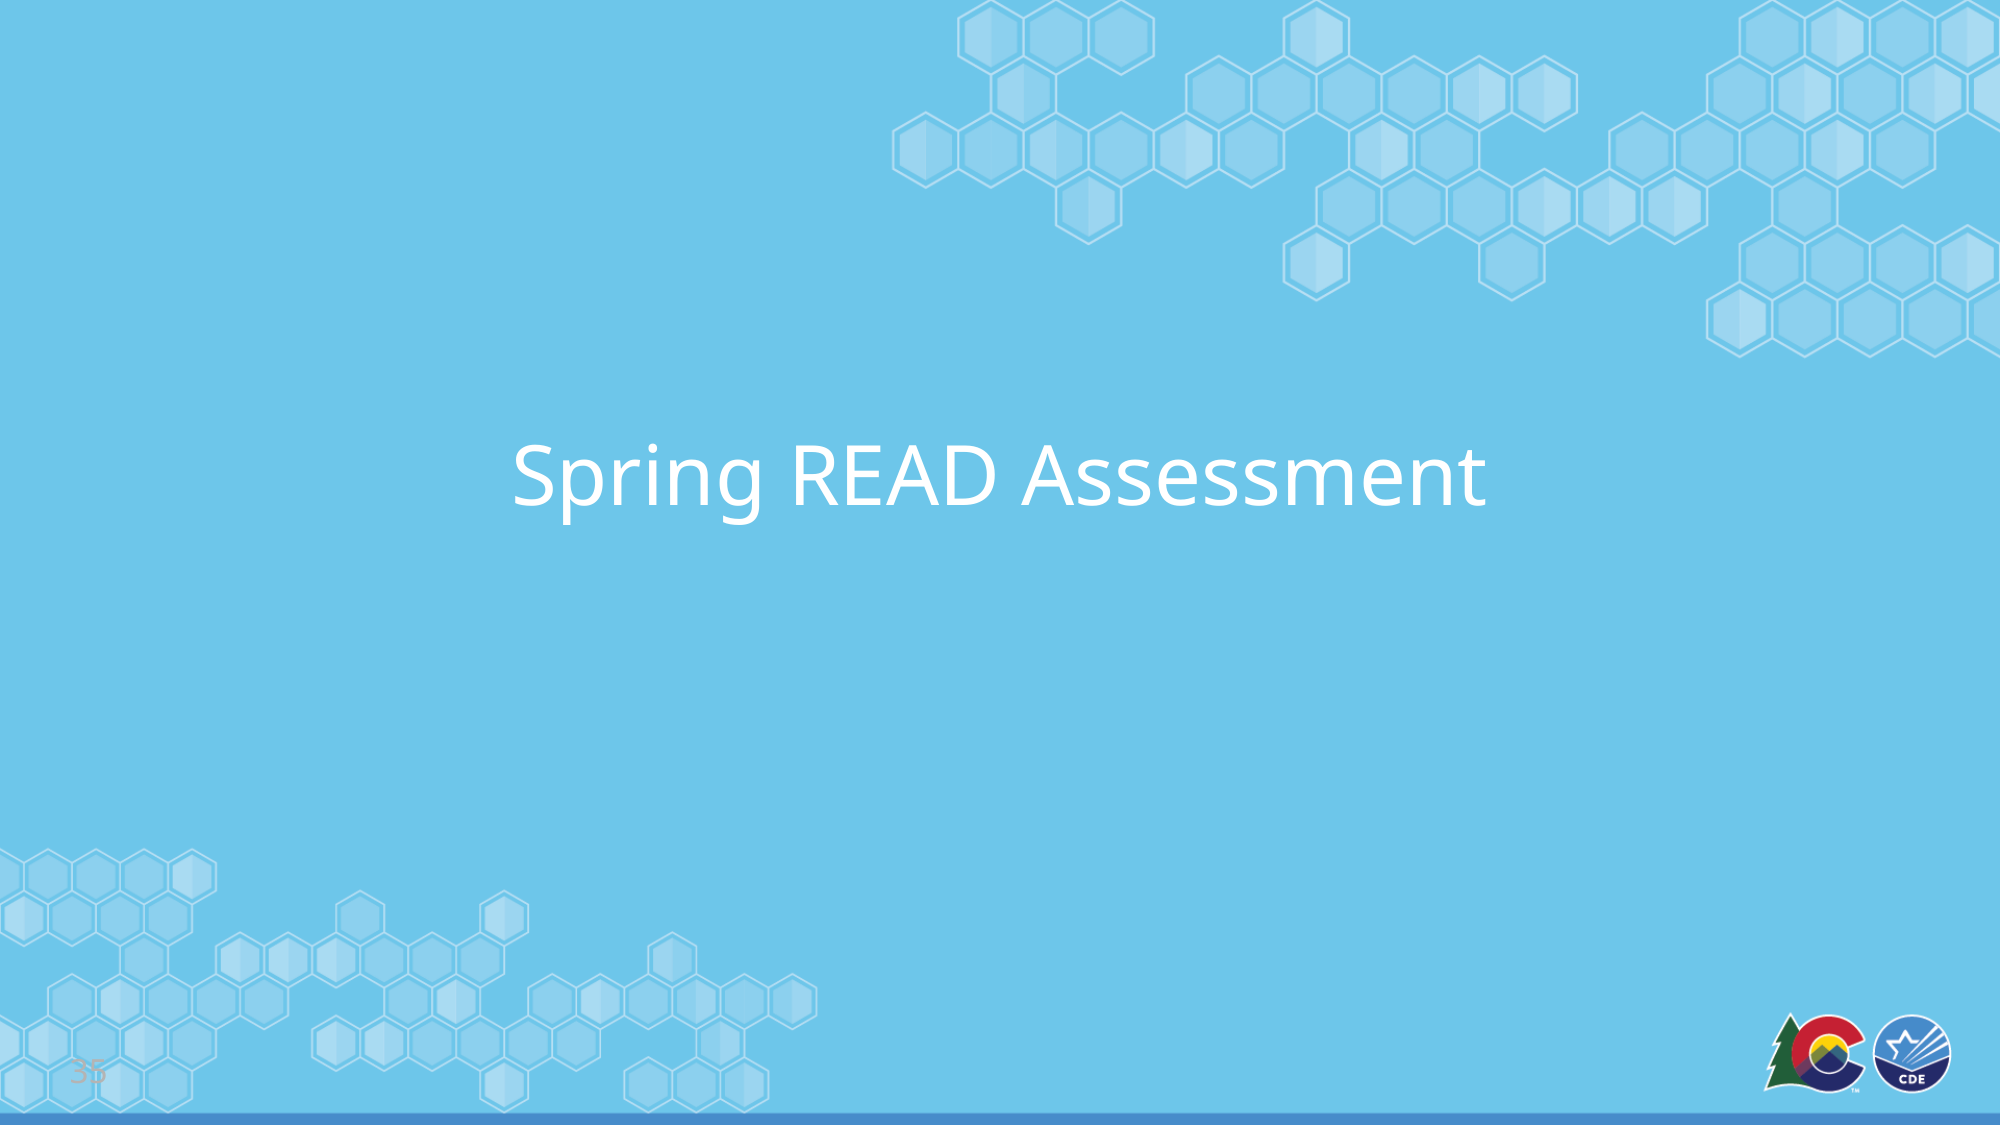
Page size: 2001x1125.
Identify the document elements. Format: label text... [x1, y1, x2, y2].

picture [0, 0, 2000, 425]
title Spring READ Assessment [0, 425, 2000, 810]
slide_number 35 [54, 1042, 191, 1103]
picture [0, 810, 2000, 1125]
